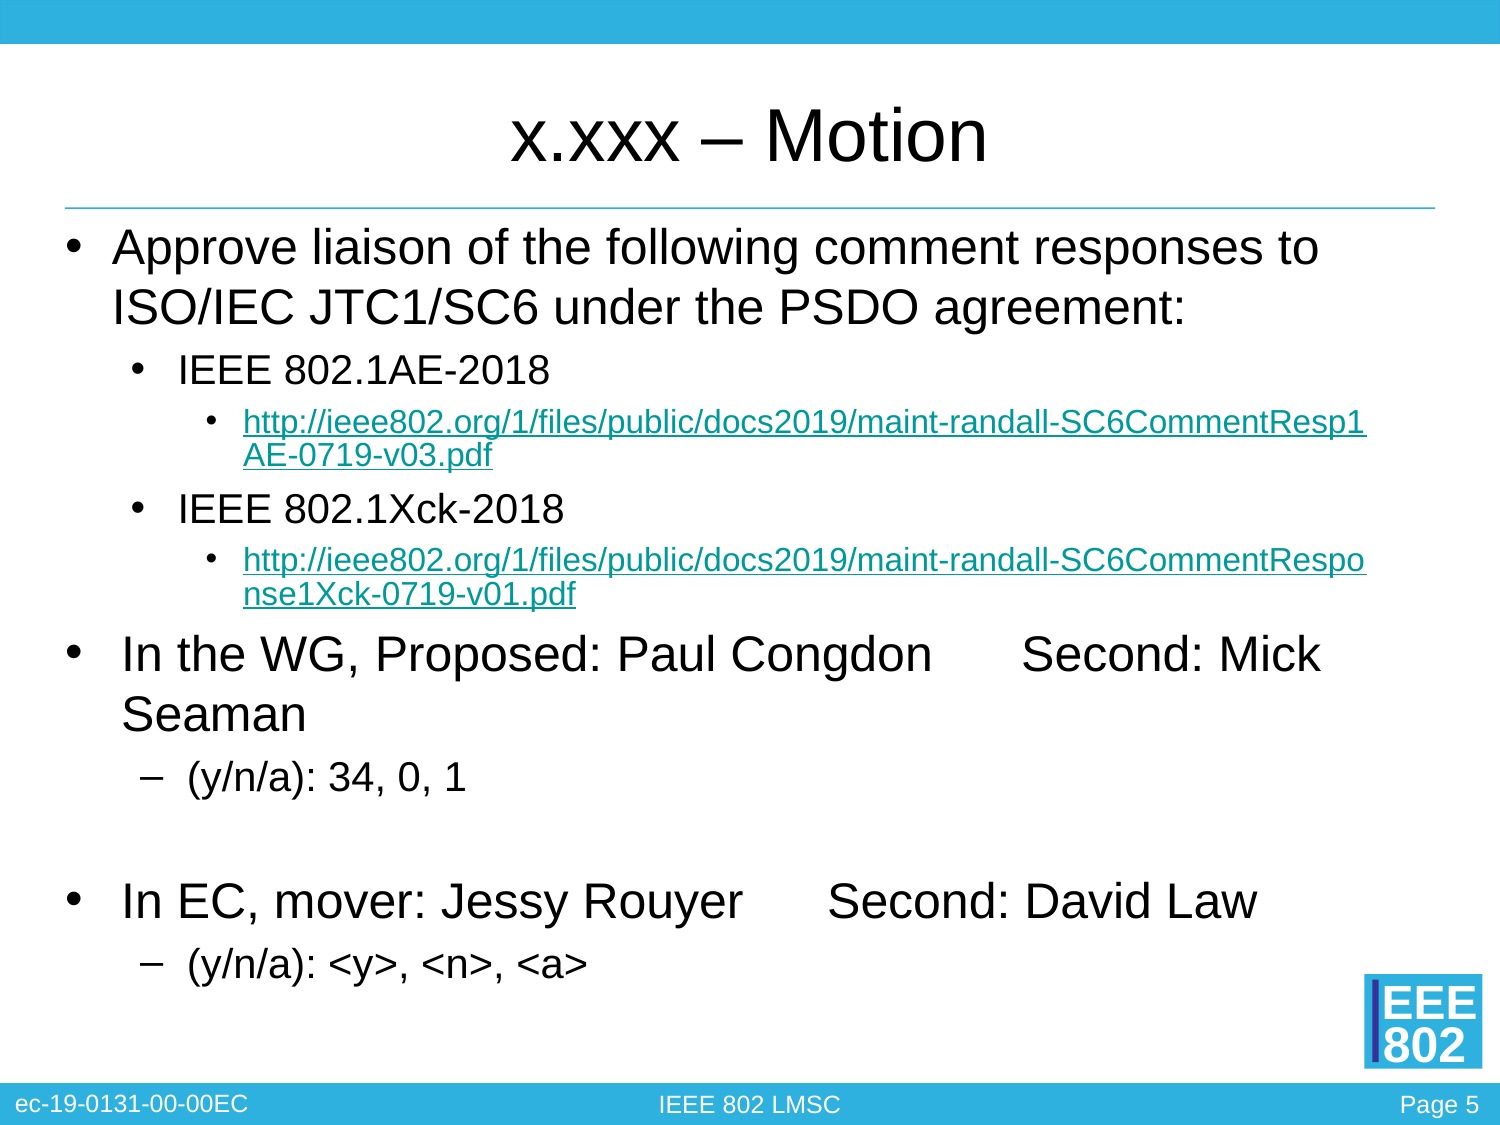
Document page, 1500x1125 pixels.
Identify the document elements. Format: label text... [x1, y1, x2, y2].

title x.xxx – Motion [75, 66, 1425, 197]
list Approve liaison of the following comment responses to ISO/IEC JTC1/SC6 under the PSDO agreement: IEEE 802.1AE-2018 http://ieee802.org/1/files/public/docs2019/maint-randall-SC6CommentResp1AE-0719-v03.pdf IEEE 802.1Xck-2018 http://ieee802.org/1/files/public/docs2019/maint-randall-SC6CommentResponse1Xck-0719-v01.pdf In the WG, Proposed: Paul Congdon Second: Mick Seaman (y/n/a): 34, 0, 1 In EC, mover: Jessy Rouyer Second: David Law (y/n/a): <y>, <n>, <a> [50, 207, 1400, 1025]
